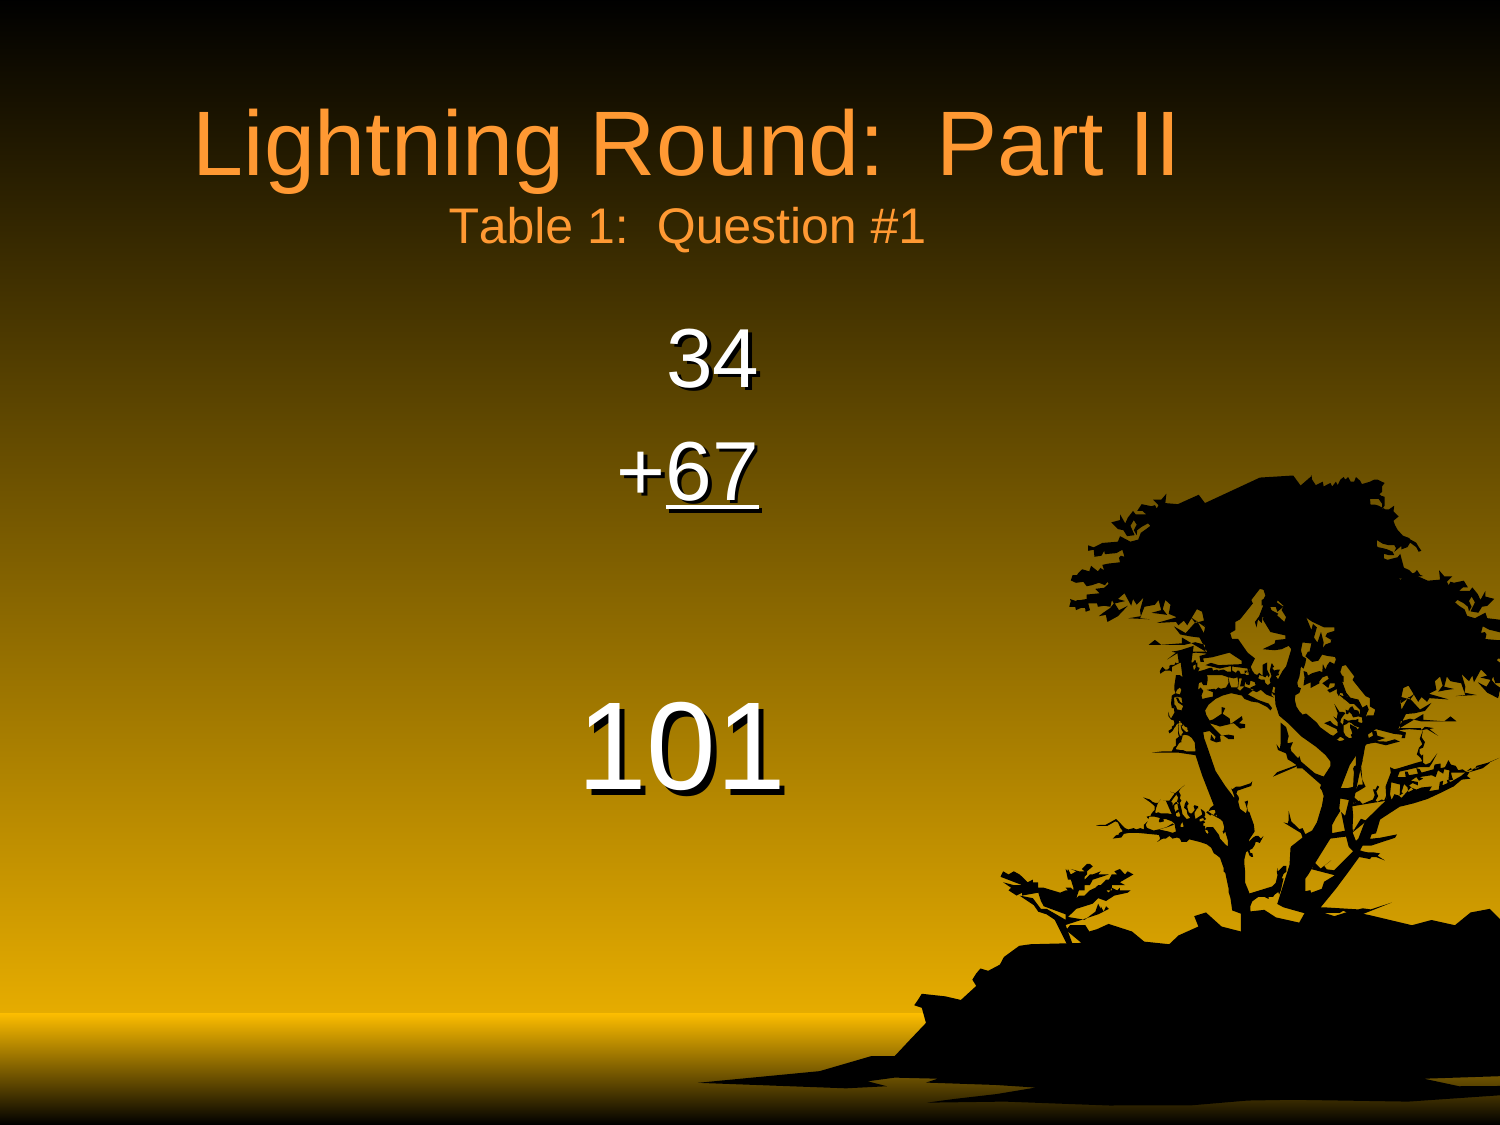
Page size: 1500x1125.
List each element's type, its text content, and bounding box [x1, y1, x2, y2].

title Lightning Round: Part II Table 1: Question #1 [50, 74, 1325, 263]
list 34 +67 [50, 299, 1325, 650]
text_box 101 [562, 657, 838, 823]
